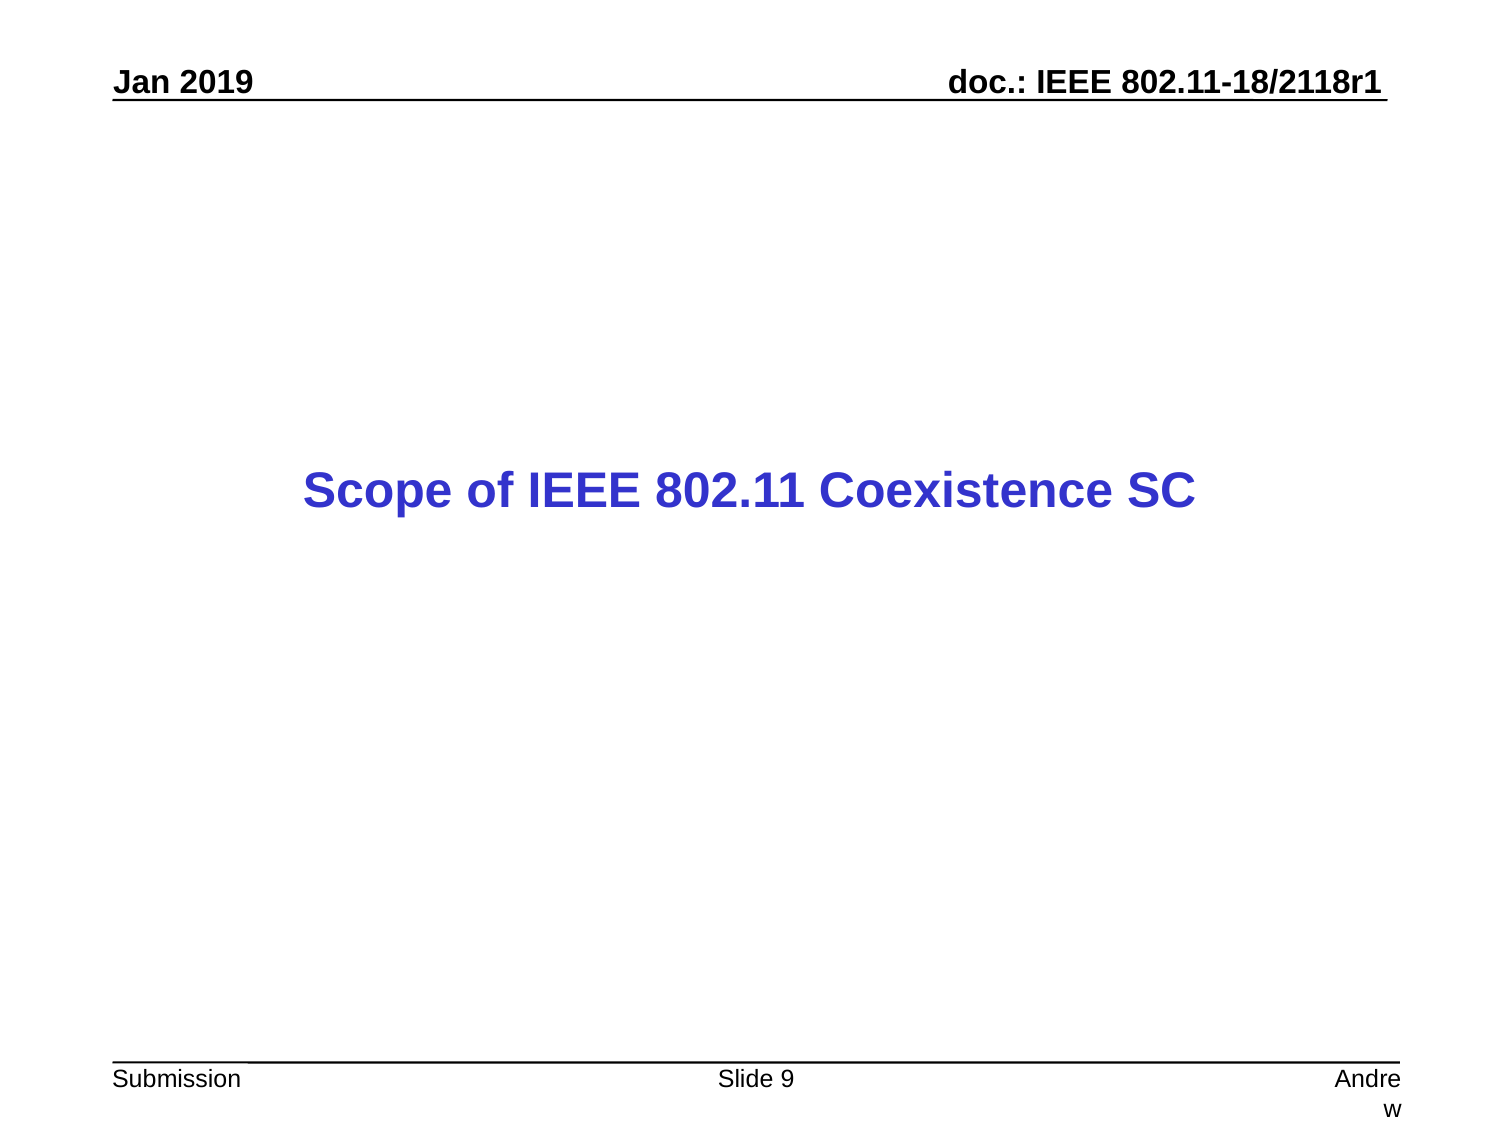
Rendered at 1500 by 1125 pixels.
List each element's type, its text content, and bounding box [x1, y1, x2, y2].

slide_number Slide 9 [709, 1061, 803, 1093]
footer Andrew Myles, Cisco [1320, 1061, 1402, 1093]
list Scope of IEEE 802.11 Coexistence SC [112, 324, 1388, 650]
